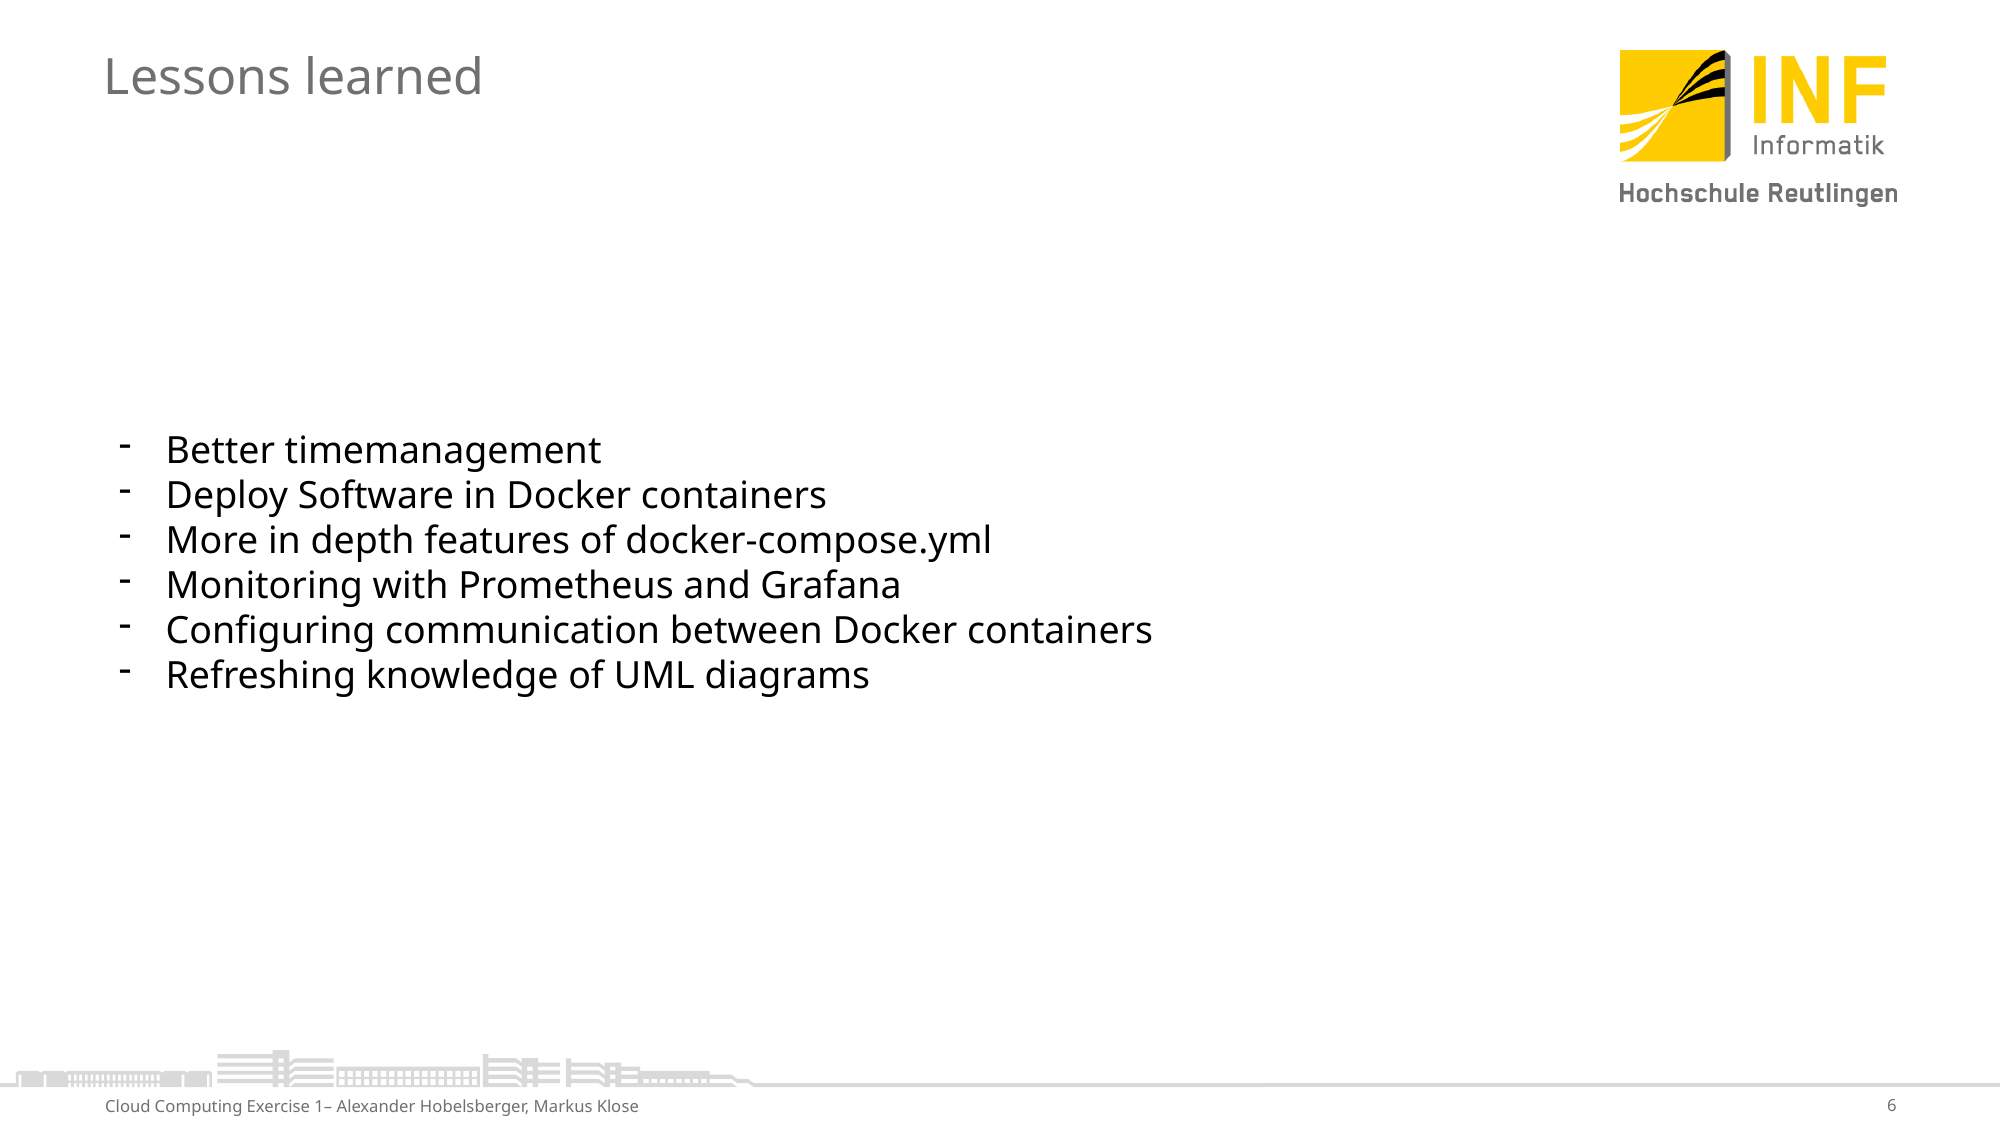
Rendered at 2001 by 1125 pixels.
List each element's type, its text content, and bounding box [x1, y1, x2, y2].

text_box Better timemanagement Deploy Software in Docker containers More in depth features of docker-compose.yml Monitoring with Prometheus and Grafana Configuring communication between Docker containers Refreshing knowledge of UML diagrams [103, 418, 1393, 704]
slide_number 6 [1752, 1087, 1897, 1125]
footer Cloud Computing Exercise 1– Alexander Hobelsberger, Markus Klose [105, 1087, 1576, 1125]
title Lessons learned [103, 51, 1473, 164]
picture [1620, 50, 1897, 207]
